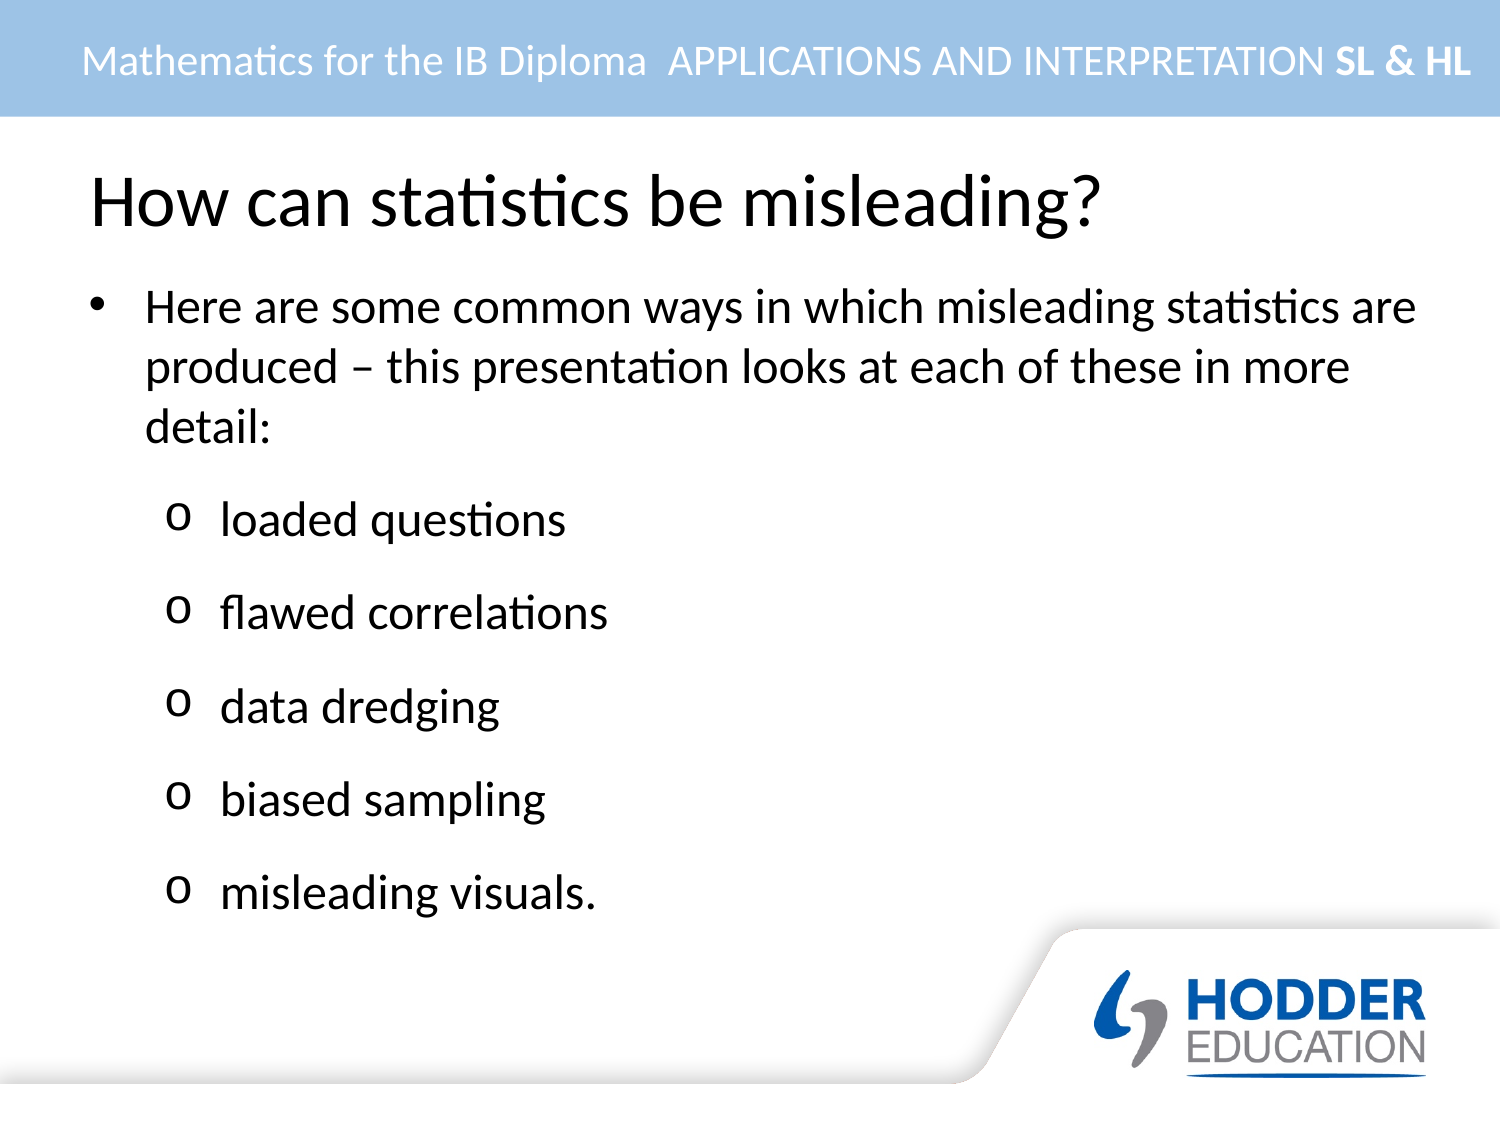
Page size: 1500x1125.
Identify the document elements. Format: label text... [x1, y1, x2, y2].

text_box Mathematics for the IB Diploma APPLICATIONS AND INTERPRETATION SL & HL [0, 0, 1500, 118]
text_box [0, 893, 1500, 1125]
text_box How can statistics be misleading? [74, 147, 1123, 251]
text_box Here are some common ways in which misleading statistics are produced – this presentation looks at each of these in more detail: loaded questions flawed correlations data dredging biased sampling misleading visuals. [88, 265, 1426, 893]
